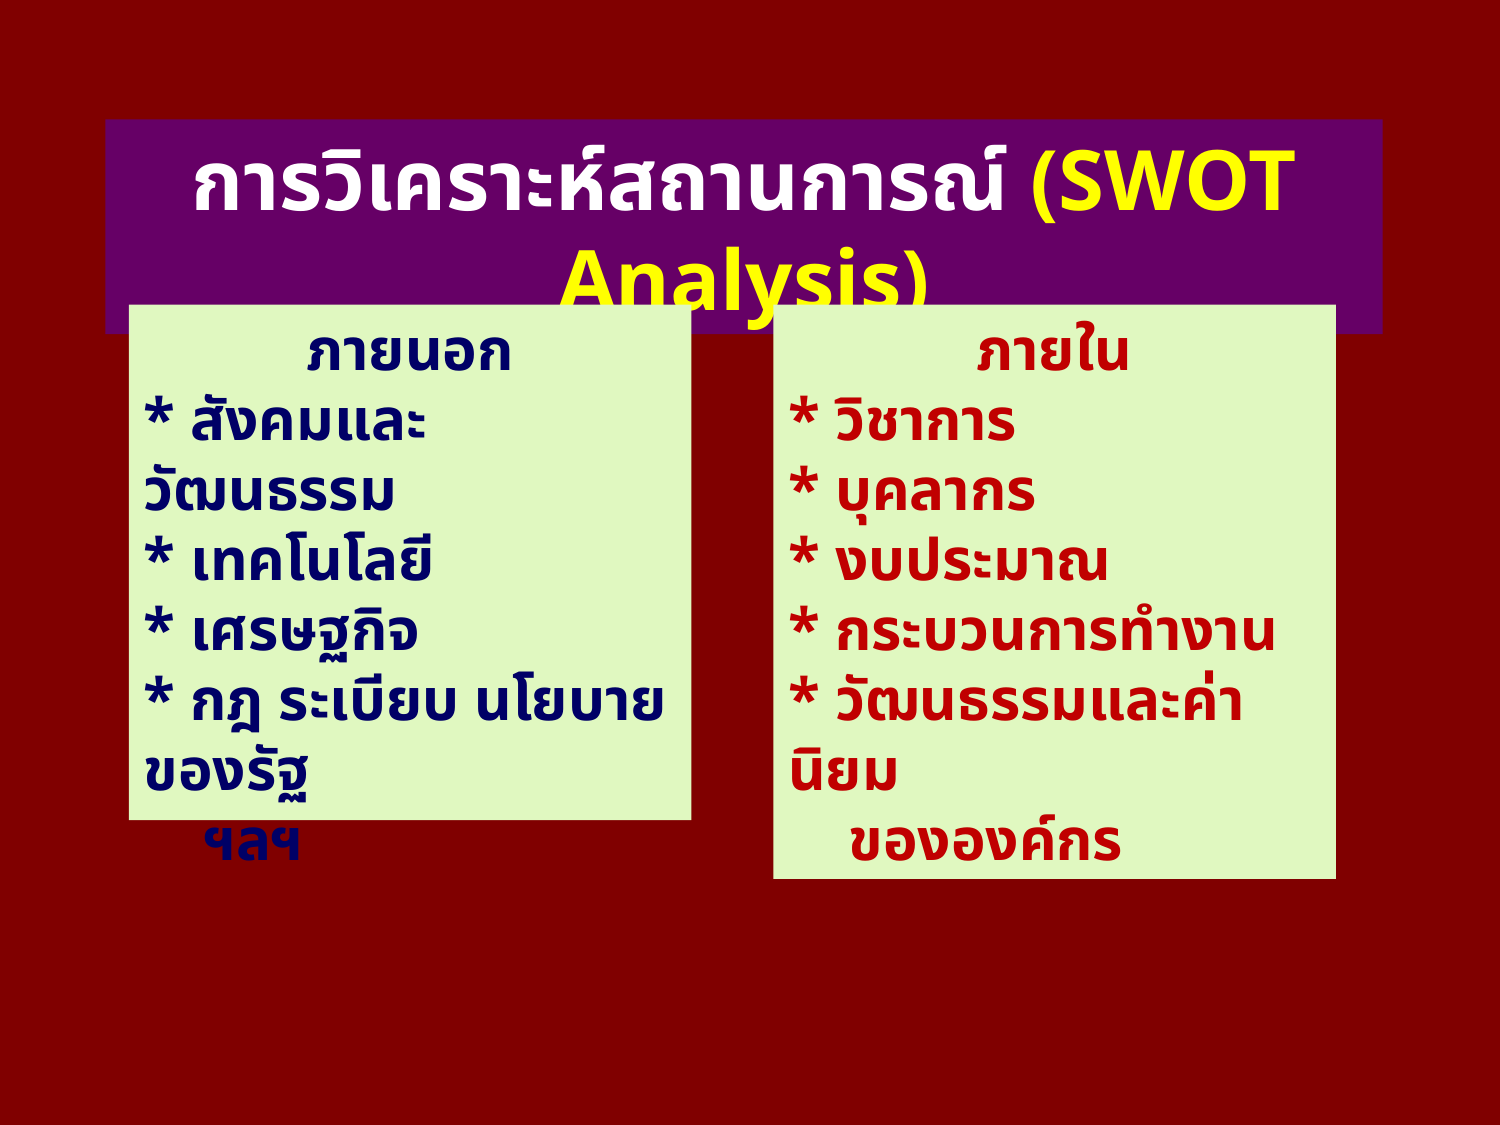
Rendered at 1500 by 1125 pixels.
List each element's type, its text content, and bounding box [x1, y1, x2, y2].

text_box ภายนอก * สังคมและวัฒนธรรม * เทคโนโลยี * เศรษฐกิจ * กฎ ระเบียบ นโยบายของรัฐ ฯลฯ [128, 304, 692, 821]
text_box การวิเคราะห์สถานการณ์ (SWOT Analysis) [105, 119, 1383, 335]
text_box ภายใน * วิชาการ * บุคลากร * งบประมาณ * กระบวนการทำงาน * วัฒนธรรมและค่านิยม ขององค์กร [773, 304, 1336, 879]
